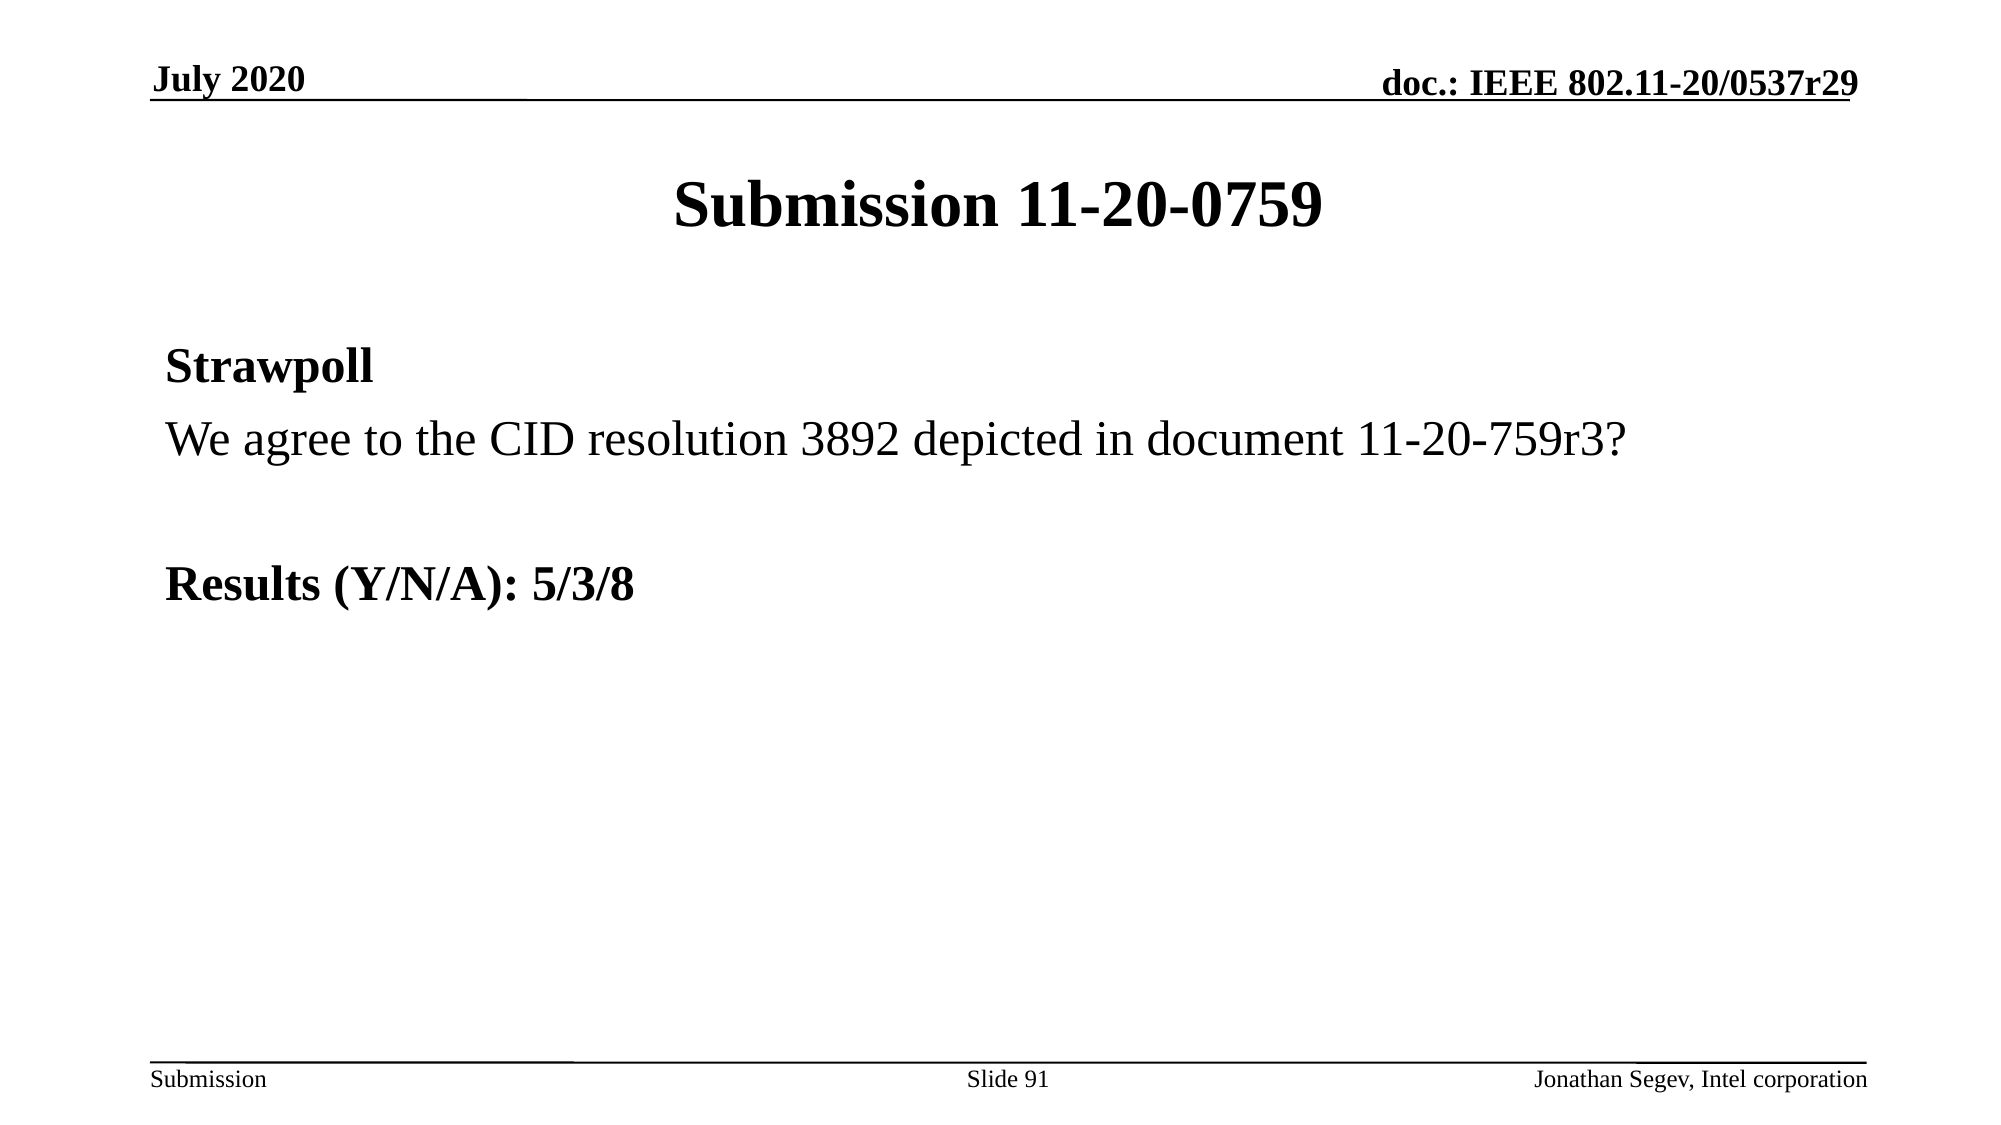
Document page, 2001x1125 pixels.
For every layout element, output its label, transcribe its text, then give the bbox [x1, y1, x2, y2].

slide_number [152, 54, 563, 100]
list Strawpoll We agree to the CID resolution 3892 depicted in document 11-20-759r3? Results (Y/N/A): 5/3/8 [149, 324, 1850, 1000]
slide_number Slide 91 [950, 1061, 1067, 1123]
title Submission 11-20-0759 [149, 112, 1850, 288]
footer Jonathan Segev, Intel corporation [1171, 1061, 1869, 1093]
